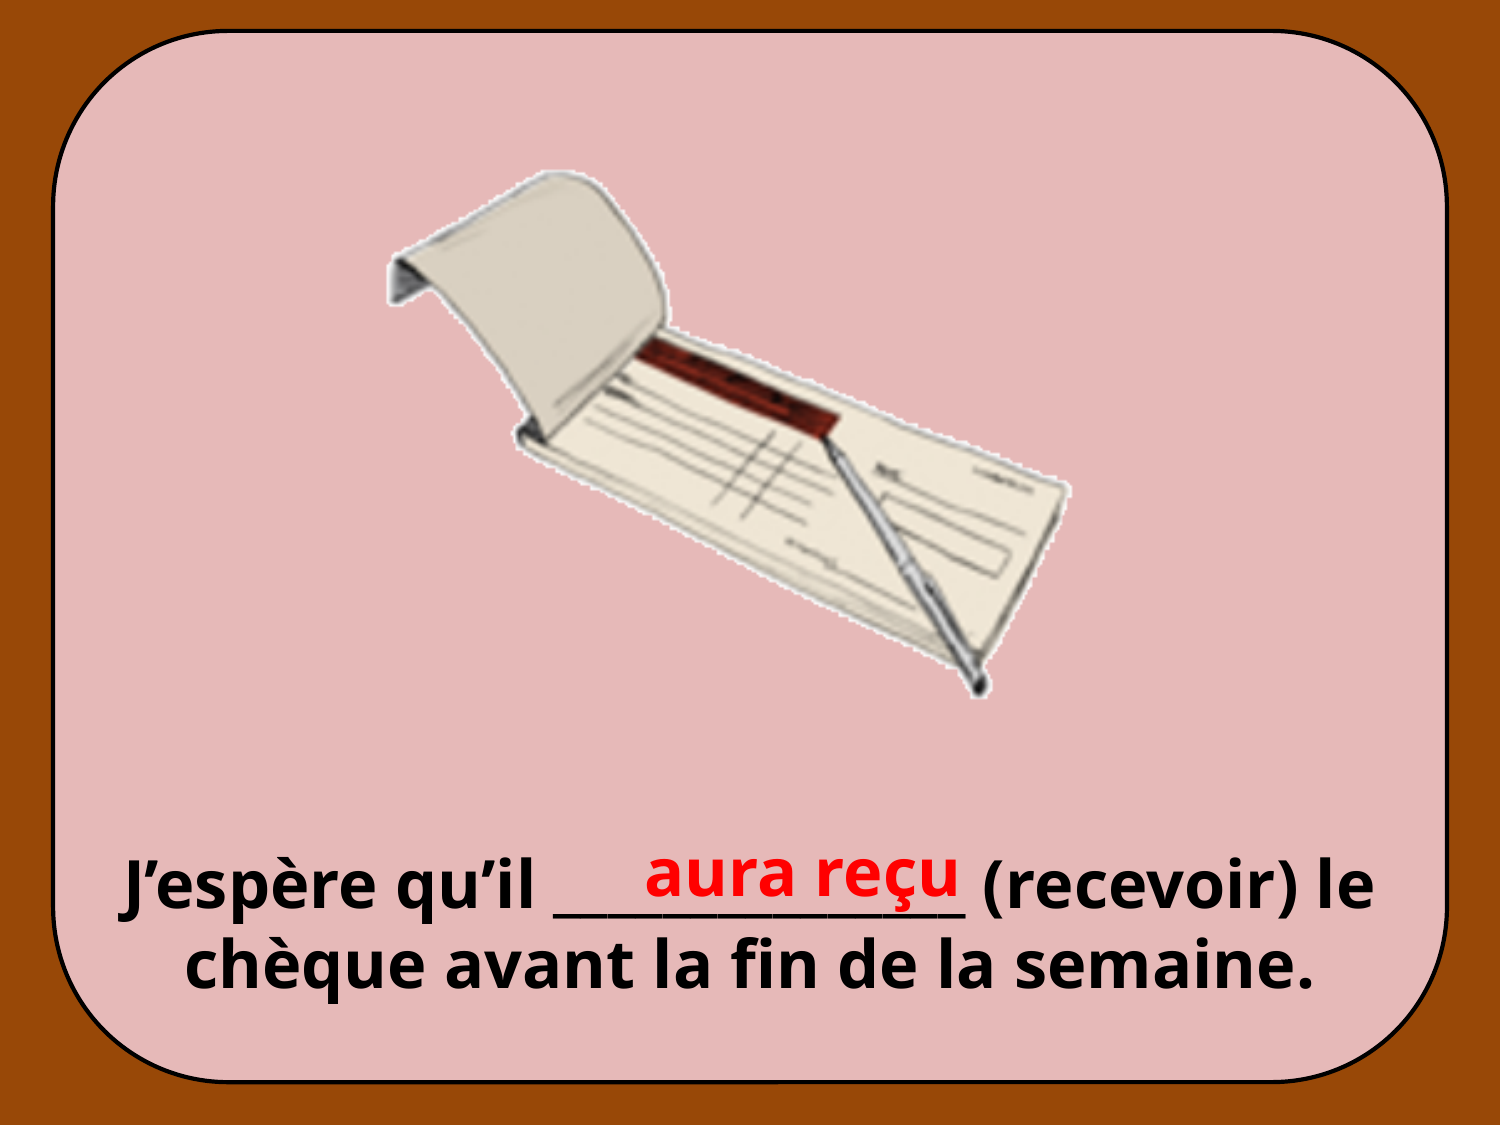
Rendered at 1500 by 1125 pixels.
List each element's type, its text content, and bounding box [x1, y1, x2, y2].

text_box [50, 28, 1450, 934]
text_box J’espère qu’il _______________ (recevoir) le chèque avant la fin de la semaine. [53, 834, 1447, 1009]
picture [359, 54, 1105, 799]
text_box [83, 1009, 1417, 1085]
text_box aura reçu [478, 822, 1128, 917]
